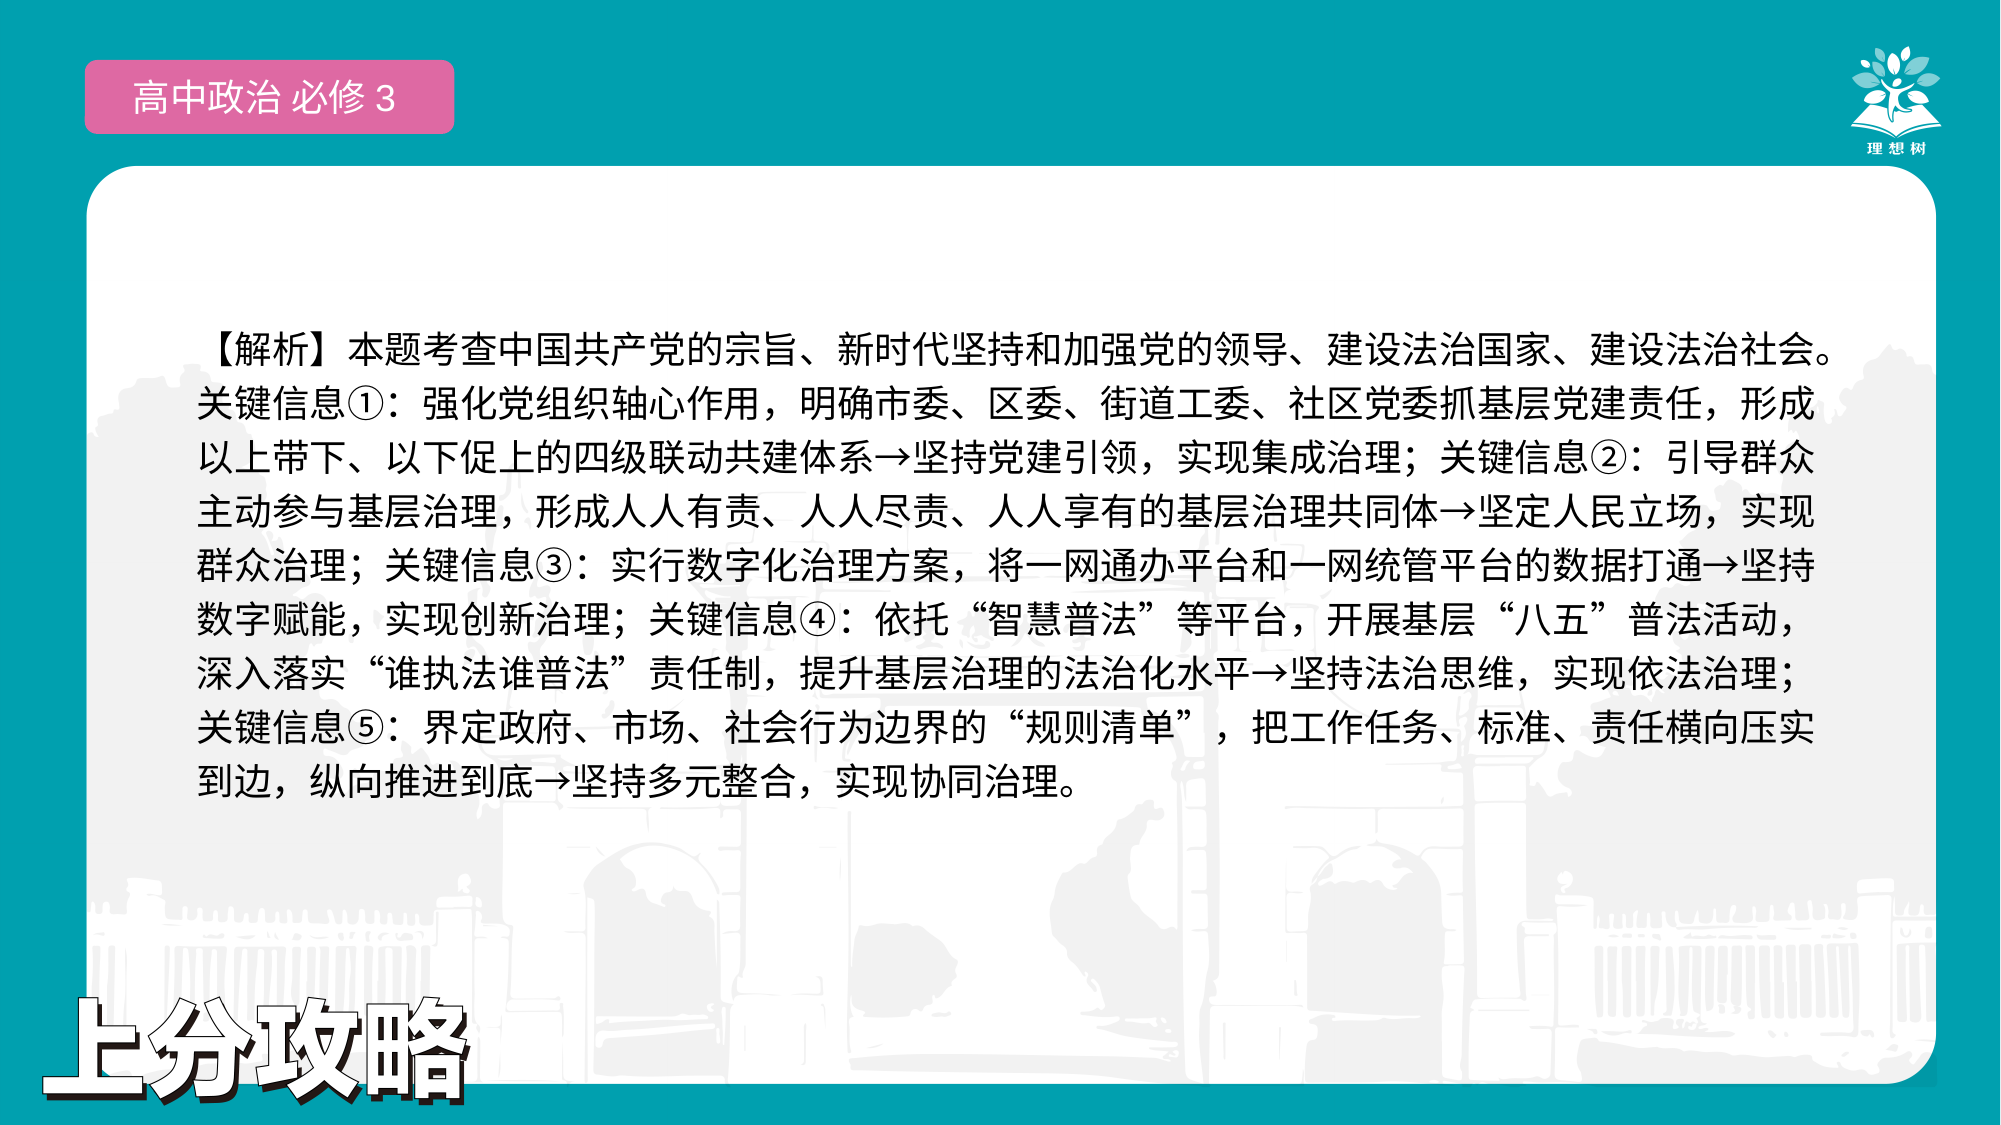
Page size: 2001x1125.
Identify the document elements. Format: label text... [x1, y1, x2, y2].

text_box 高中政治 必修3 [83, 58, 456, 135]
text_box 【解析】本题考查中国共产党的宗旨、新时代坚持和加强党的领导、建设法治国家、建设法治社会。关键信息①：强化党组织轴心作用，明确市委、区委、街道工委、社区党委抓基层党建责任，形成以上带下、以下促上的四级联动共建体系→坚持党建引领，实现集成治理；关键信息②：引导群众主动参与基层治理，形成人人有责、人人尽责、人人享有的基层治理共同体→坚定人民立场，实现群众治理；关键信息③：实行数字化治理方案，将一网通办平台和一网统管平台的数据打通→坚持数字赋能，实现创新治理；关键信息④：依托“智慧普法”等平台，开展基层“八五”普法活动，深入落实“谁执法谁普法”责任制，提升基层治理的法治化水平→坚持法治思维，实现依法治理；关键信息⑤：界定政府、市场、社会行为边界的“规则清单”，把工作任务、标准、责任横向压实到边，纵向推进到底→坚持多元整合，实现协同治理。 [181, 309, 1831, 811]
picture [0, 0, 2001, 1125]
